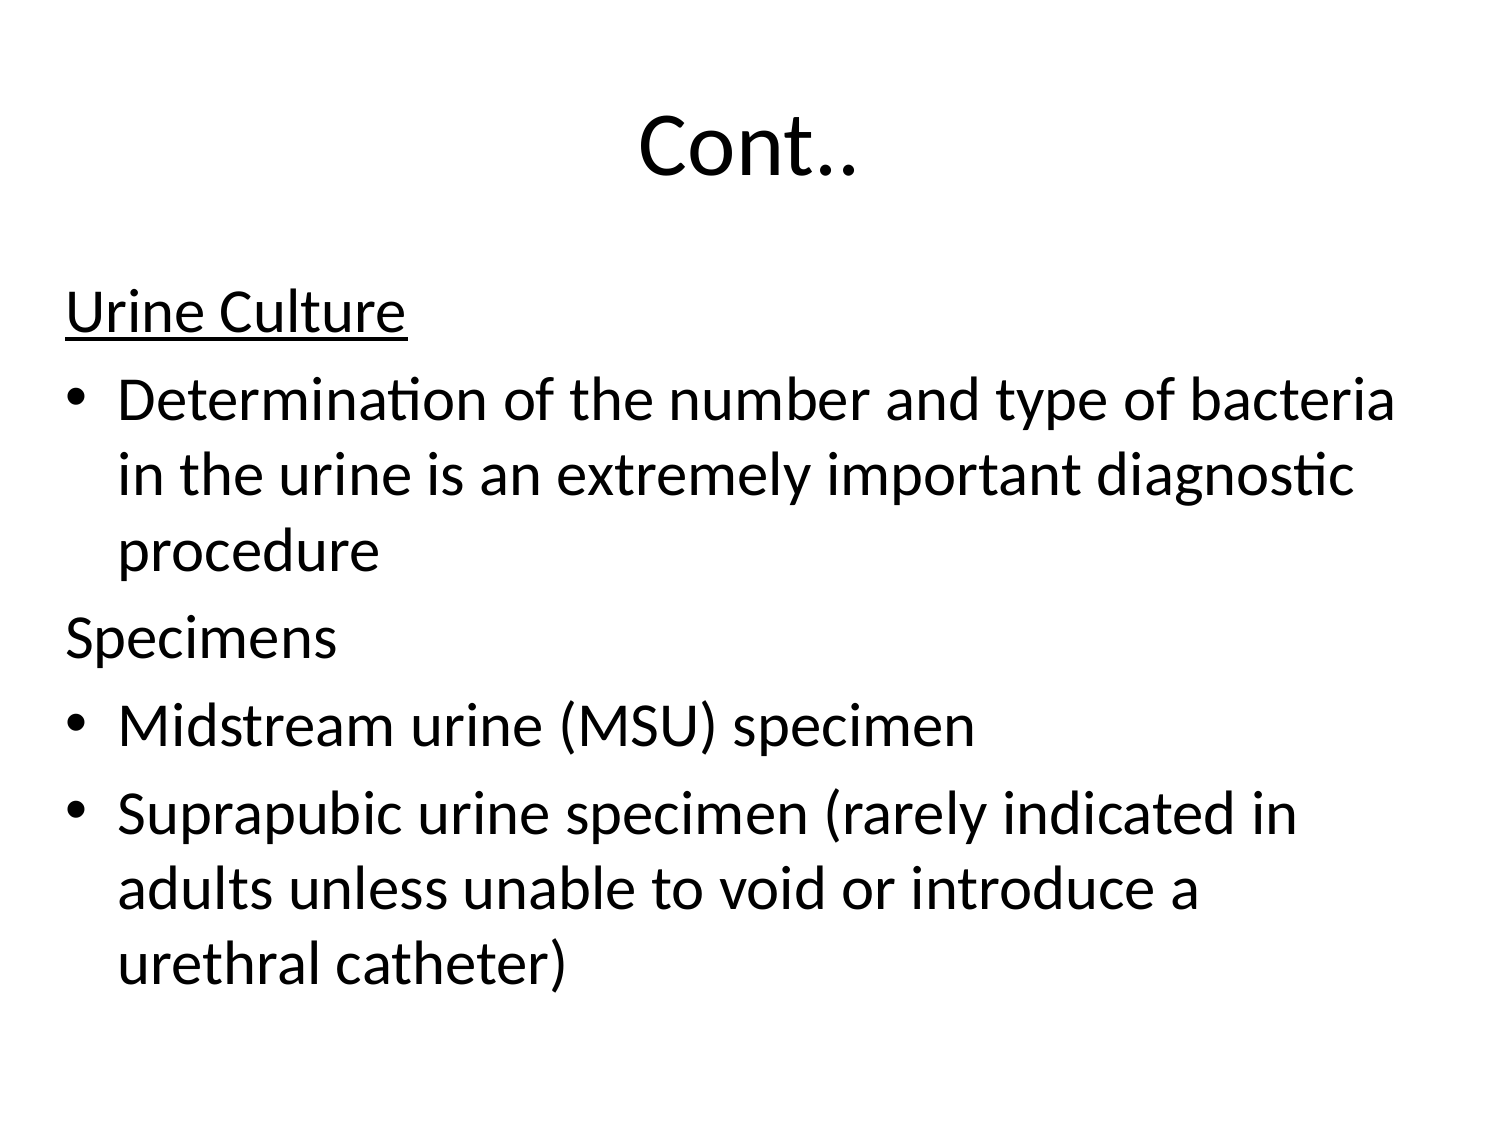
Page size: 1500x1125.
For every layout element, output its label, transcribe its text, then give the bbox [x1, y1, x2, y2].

title Cont.. [75, 45, 1425, 233]
list Urine Culture Determination of the number and type of bacteria in the urine is an extremely important diagnostic procedure Specimens Midstream urine (MSU) specimen Suprapubic urine specimen (rarely indicated in adults unless unable to void or introduce a urethral catheter) [50, 262, 1425, 1005]
